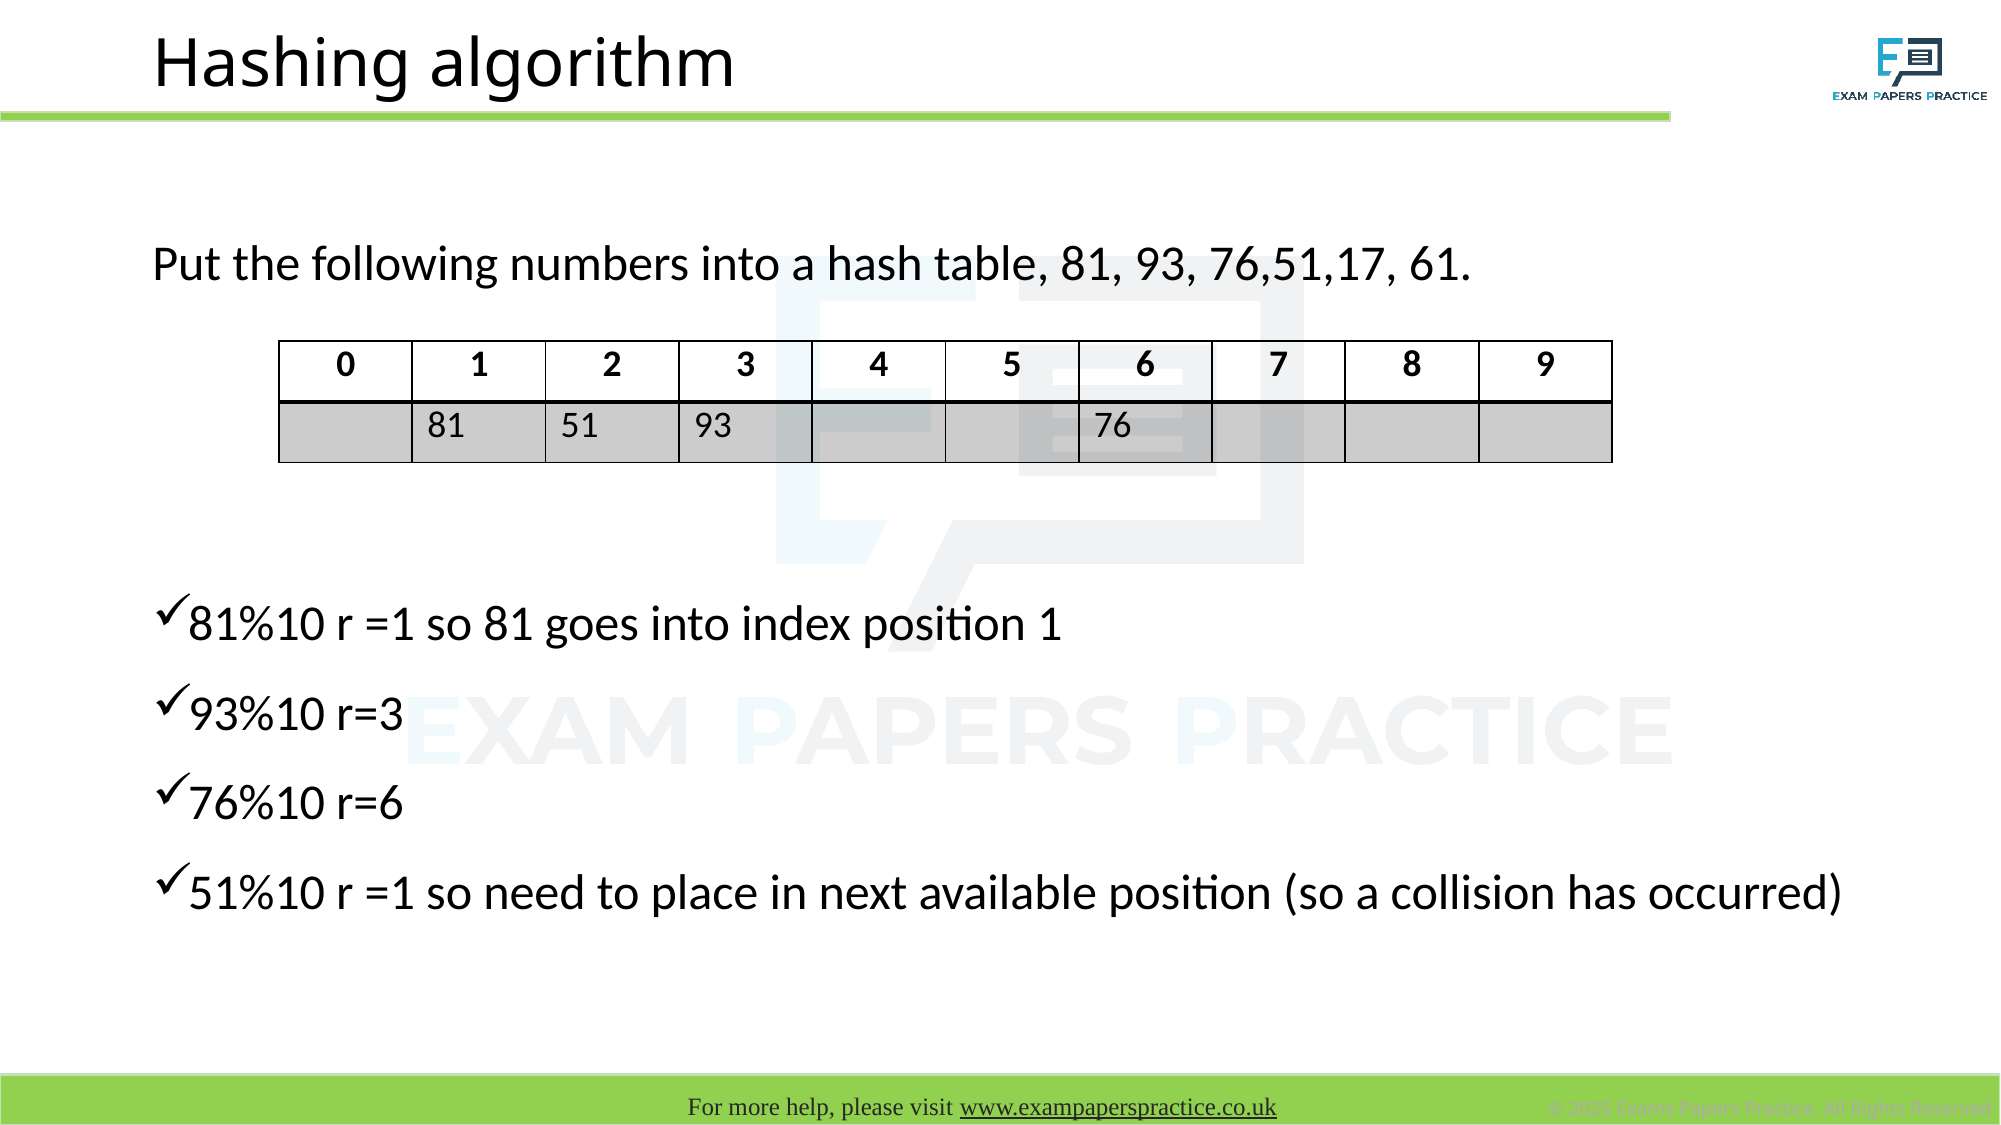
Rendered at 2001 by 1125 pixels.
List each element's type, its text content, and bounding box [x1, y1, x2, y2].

table_header 2 [546, 342, 678, 400]
table_cell [813, 404, 945, 462]
table_cell 76 [1080, 404, 1211, 462]
list Put the following numbers into a hash table, 81, 93, 76,51,17, 61. 81%10 r =1 so 81 goes into index position 1 93%10 r=3 76%10 r=6 51%10 r =1 so need to place in next available position (so a collision has occurred) [137, 211, 1863, 997]
table_header 3 [680, 342, 811, 400]
table_header 6 [1080, 342, 1211, 400]
table_header 8 [1346, 342, 1478, 400]
table_header 9 [1480, 342, 1611, 400]
table_cell [280, 404, 411, 462]
table_cell [1213, 404, 1344, 462]
table_header 1 [413, 342, 545, 400]
table_cell 51 [546, 404, 678, 462]
table_cell [1480, 404, 1611, 462]
table_cell 93 [680, 404, 811, 462]
table_header 4 [813, 342, 945, 400]
table_cell 81 [413, 404, 545, 462]
title Hashing algorithm [137, 59, 1863, 70]
table_cell [946, 404, 1078, 462]
table_cell [1346, 404, 1478, 462]
table_header 0 [280, 342, 411, 400]
table_header 5 [946, 342, 1078, 400]
table_header 7 [1213, 342, 1344, 400]
